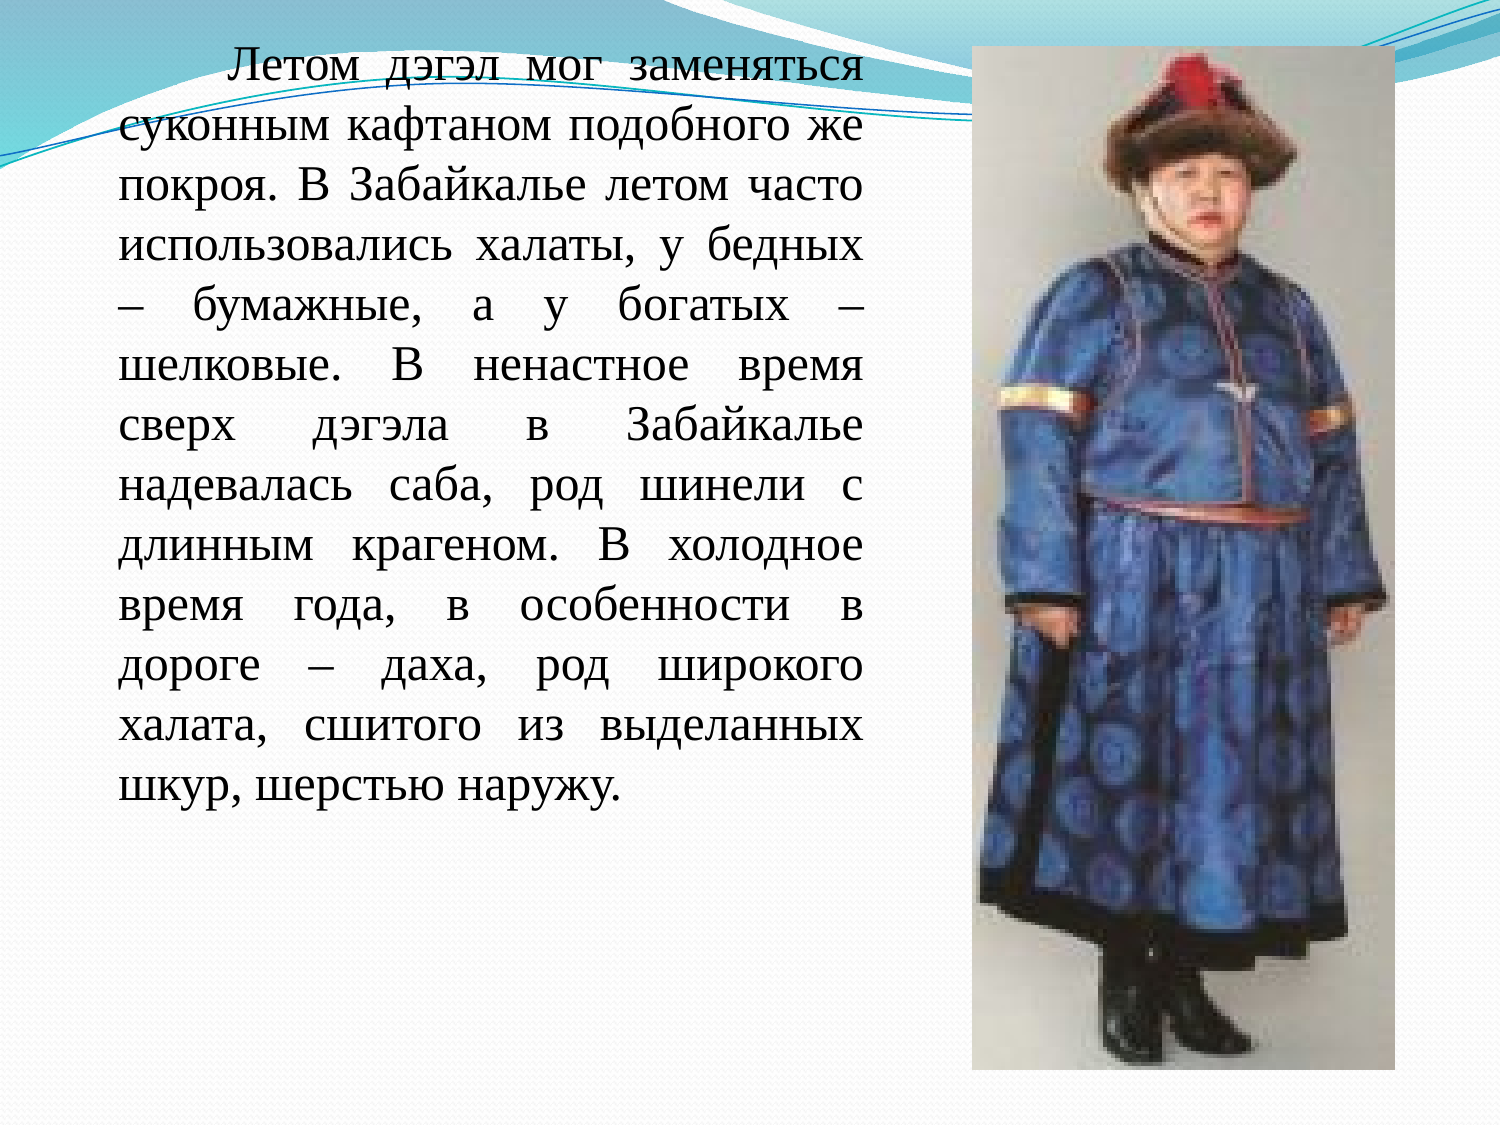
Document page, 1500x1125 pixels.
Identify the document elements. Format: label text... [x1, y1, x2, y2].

list Летом дэгэл мог заменяться суконным кафтаном подобного же покроя. В Забайкалье летом часто использовались халаты, у бедных – бумажные, а у богатых – шелковые. В ненастное время сверх дэгэла в Забайкалье надевалась саба, род шинели с длинным крагеном. В холодное время года, в особенности в дороге – даха, род широкого халата, сшитого из выделанных шкур, шерстью наружу. [58, 23, 879, 1079]
picture [972, 46, 1395, 1070]
